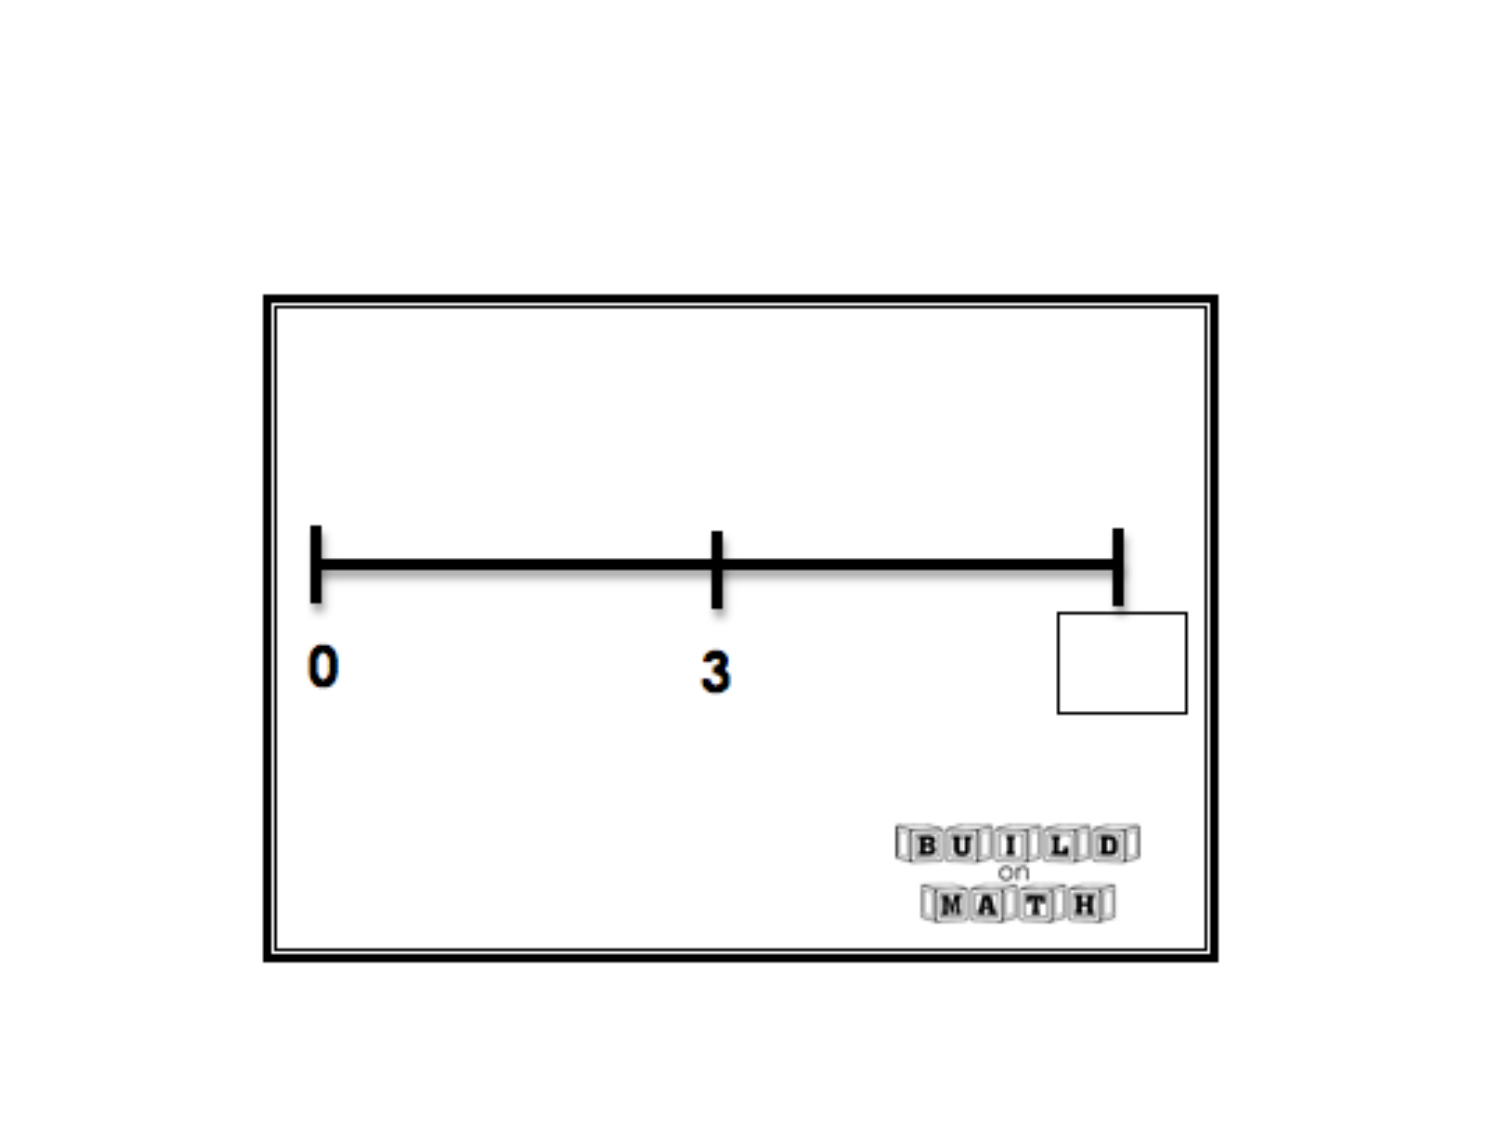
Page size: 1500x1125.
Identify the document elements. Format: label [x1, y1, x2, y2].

list [74, 262, 1426, 1006]
